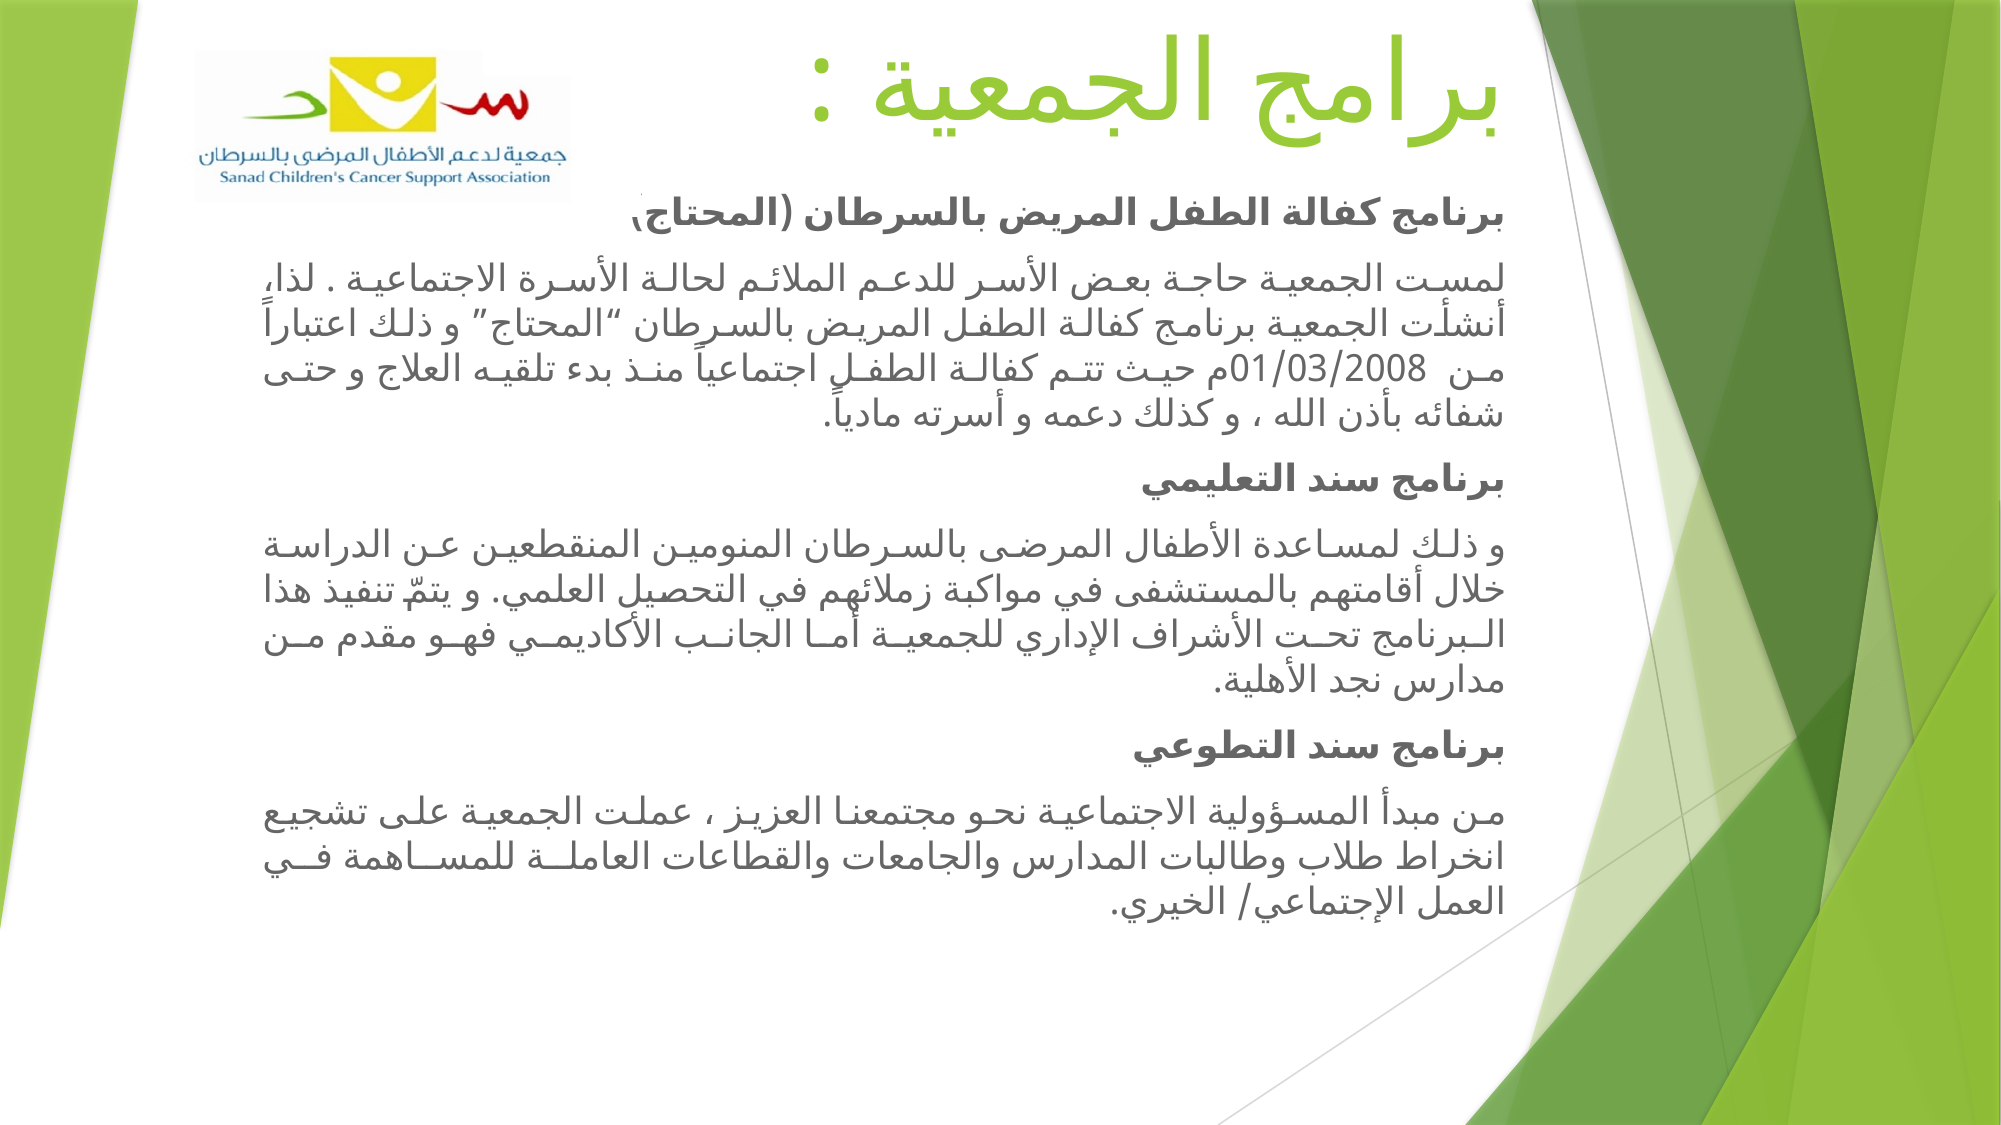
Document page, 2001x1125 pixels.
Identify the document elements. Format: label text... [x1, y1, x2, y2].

subtitle برنامج كفالة الطفل المريض بالسرطان (المحتاج) لمست الجمعية حاجة بعض الأسر للدعم الملائم لحالة الأسرة الاجتماعية . لذا، أنشأت الجمعية برنامج كفالة الطفل المريض بالسرطان “المحتاج” و ذلك اعتباراً من 01/03/2008م حيث تتم كفالة الطفل اجتماعياً منذ بدء تلقيه العلاج و حتى شفائه بأذن الله ، و كذلك دعمه و أسرته مادياً. برنامج سند التعليمي و ذلك لمساعدة الأطفال المرضى بالسرطان المنومين المنقطعين عن الدراسة خلال أقامتهم بالمستشفى في مواكبة زملائهم في التحصيل العلمي. و يتمّ تنفيذ هذا البرنامج تحت الأشراف الإداري للجمعية أما الجانب الأكاديمي فهو مقدم من مدارس نجد الأهلية. برنامج سند التطوعي من مبدأ المسؤولية الاجتماعية نحو مجتمعنا العزيز ، عملت الجمعية على تشجيع انخراط طلاب وطالبات المدارس والجامعات والقطاعات العاملة للمساهمة في العمل الإجتماعي/ الخيري. [247, 180, 1522, 992]
picture [169, 27, 642, 217]
title برامج الجمعية : [247, 0, 1522, 180]
